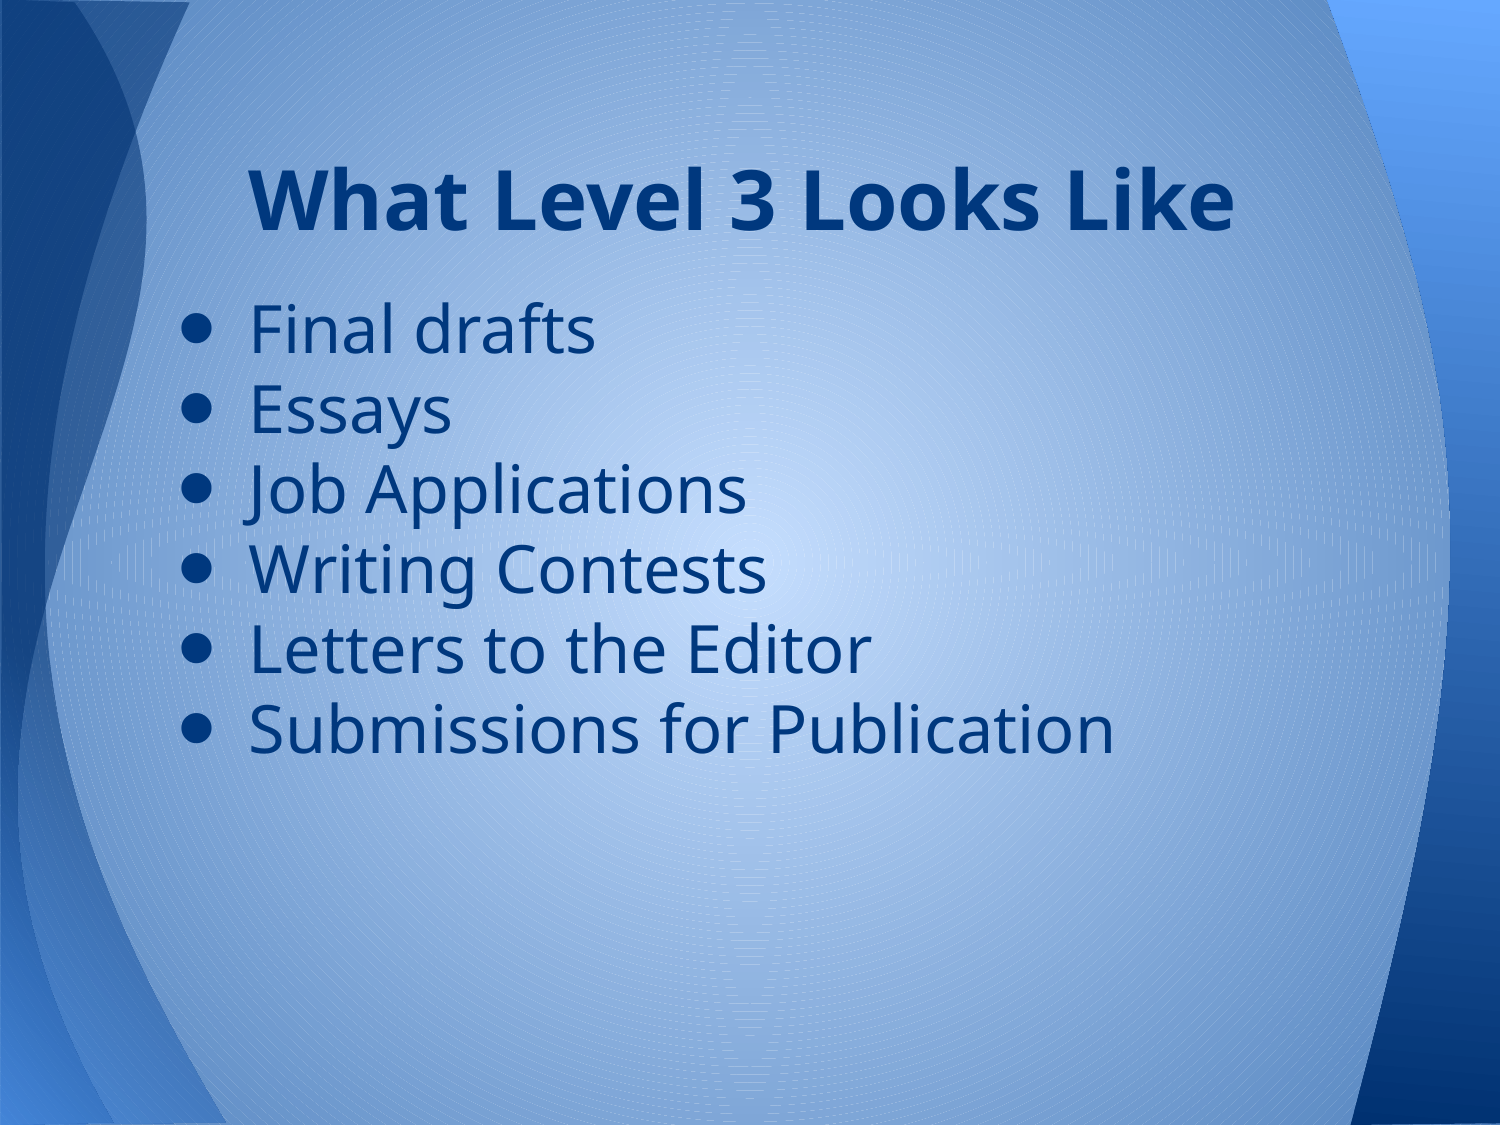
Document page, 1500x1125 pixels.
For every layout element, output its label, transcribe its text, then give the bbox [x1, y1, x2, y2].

title What Level 3 Looks Like [191, 44, 1425, 263]
list Final drafts Essays Job Applications Writing Contests Letters to the Editor Submissions for Publication [158, 272, 1425, 940]
